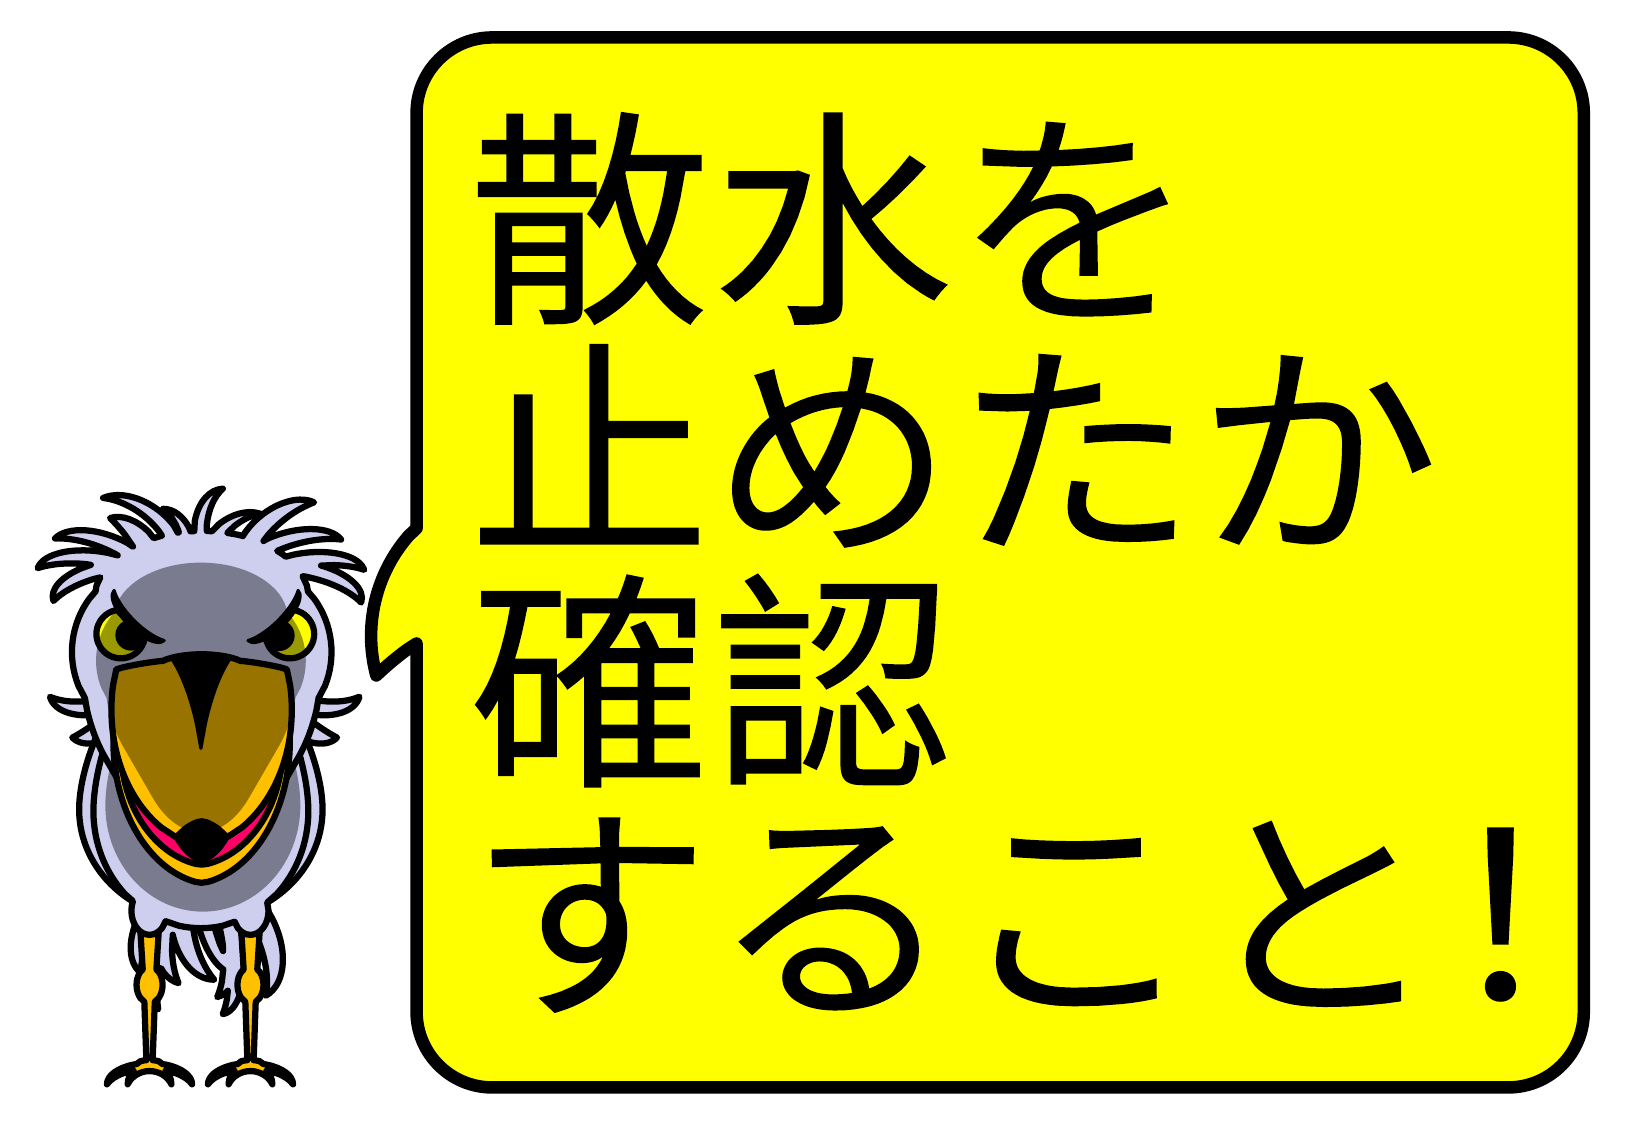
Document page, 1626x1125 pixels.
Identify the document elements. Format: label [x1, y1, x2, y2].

text_box [37, 488, 365, 1085]
text_box [369, 35, 1586, 1090]
